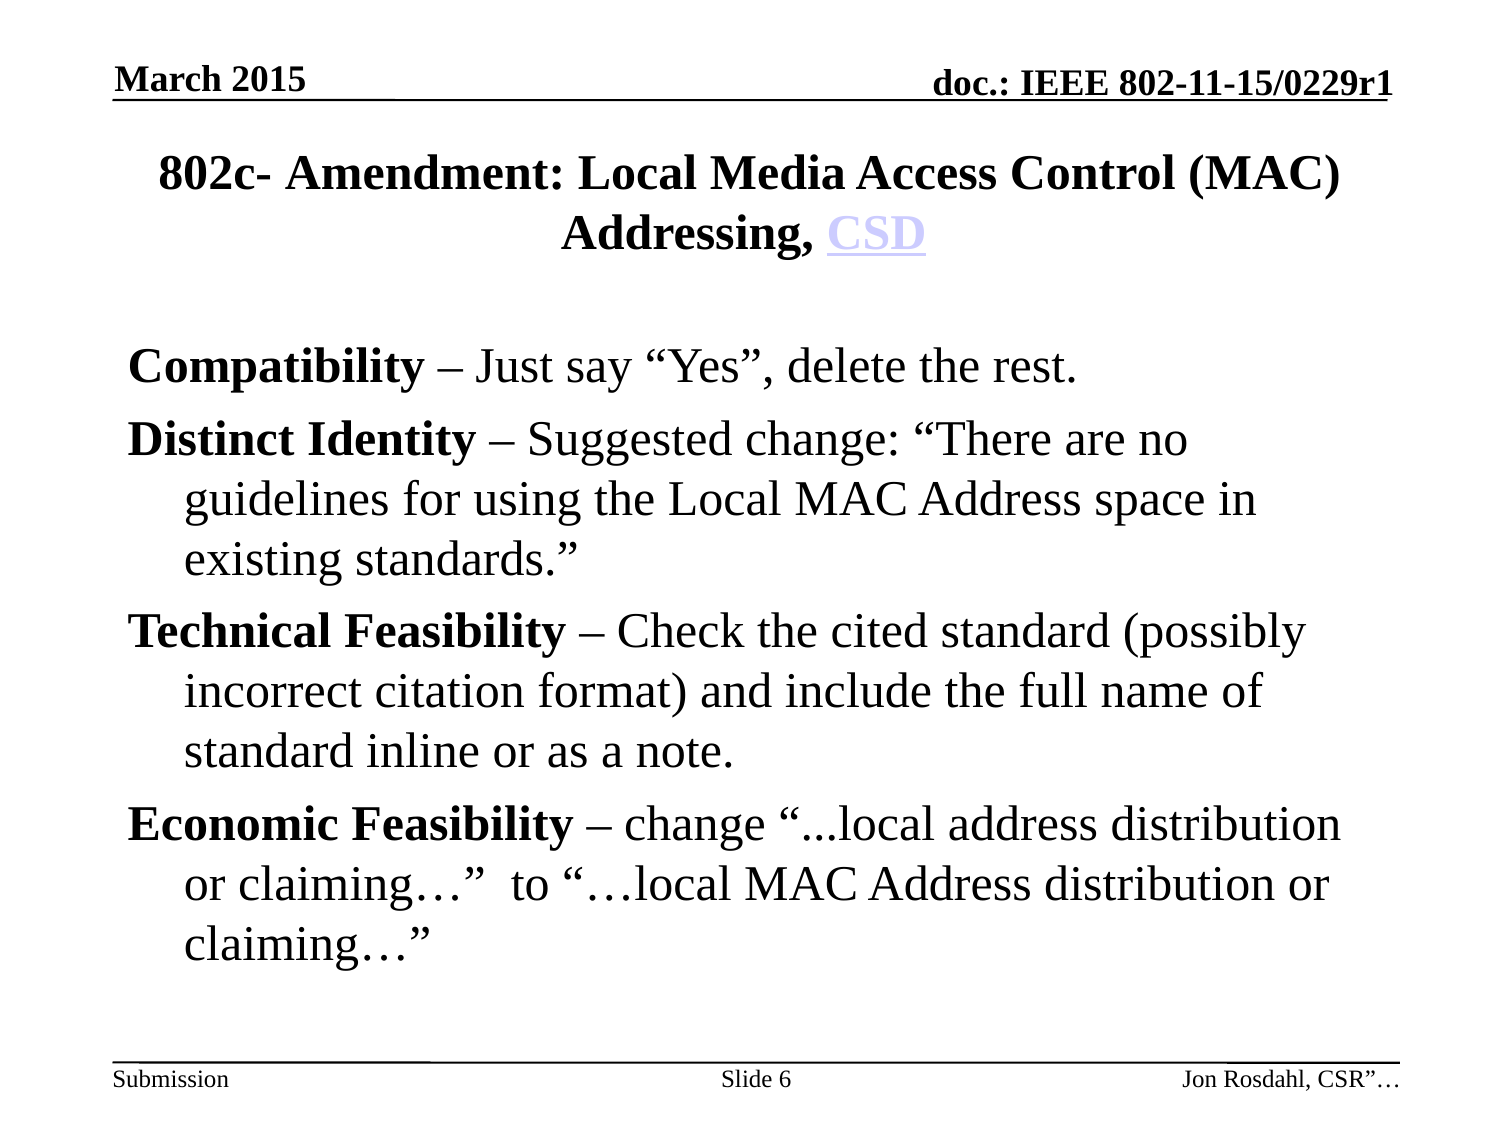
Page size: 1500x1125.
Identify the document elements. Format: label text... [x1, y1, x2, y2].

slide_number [114, 54, 423, 100]
footer Jon Rosdahl, CSR”… [878, 1061, 1402, 1093]
slide_number Slide 6 [712, 1061, 800, 1123]
title 802c- Amendment: Local Media Access Control (MAC) Addressing, CSD [112, 112, 1388, 288]
list Compatibility – Just say “Yes”, delete the rest. Distinct Identity – Suggested change: “There are no guidelines for using the Local MAC Address space in existing standards.” Technical Feasibility – Check the cited standard (possibly incorrect citation format) and include the full name of standard inline or as a note. Economic Feasibility – change “...local address distribution or claiming…” to “…local MAC Address distribution or claiming…” [112, 324, 1389, 1048]
